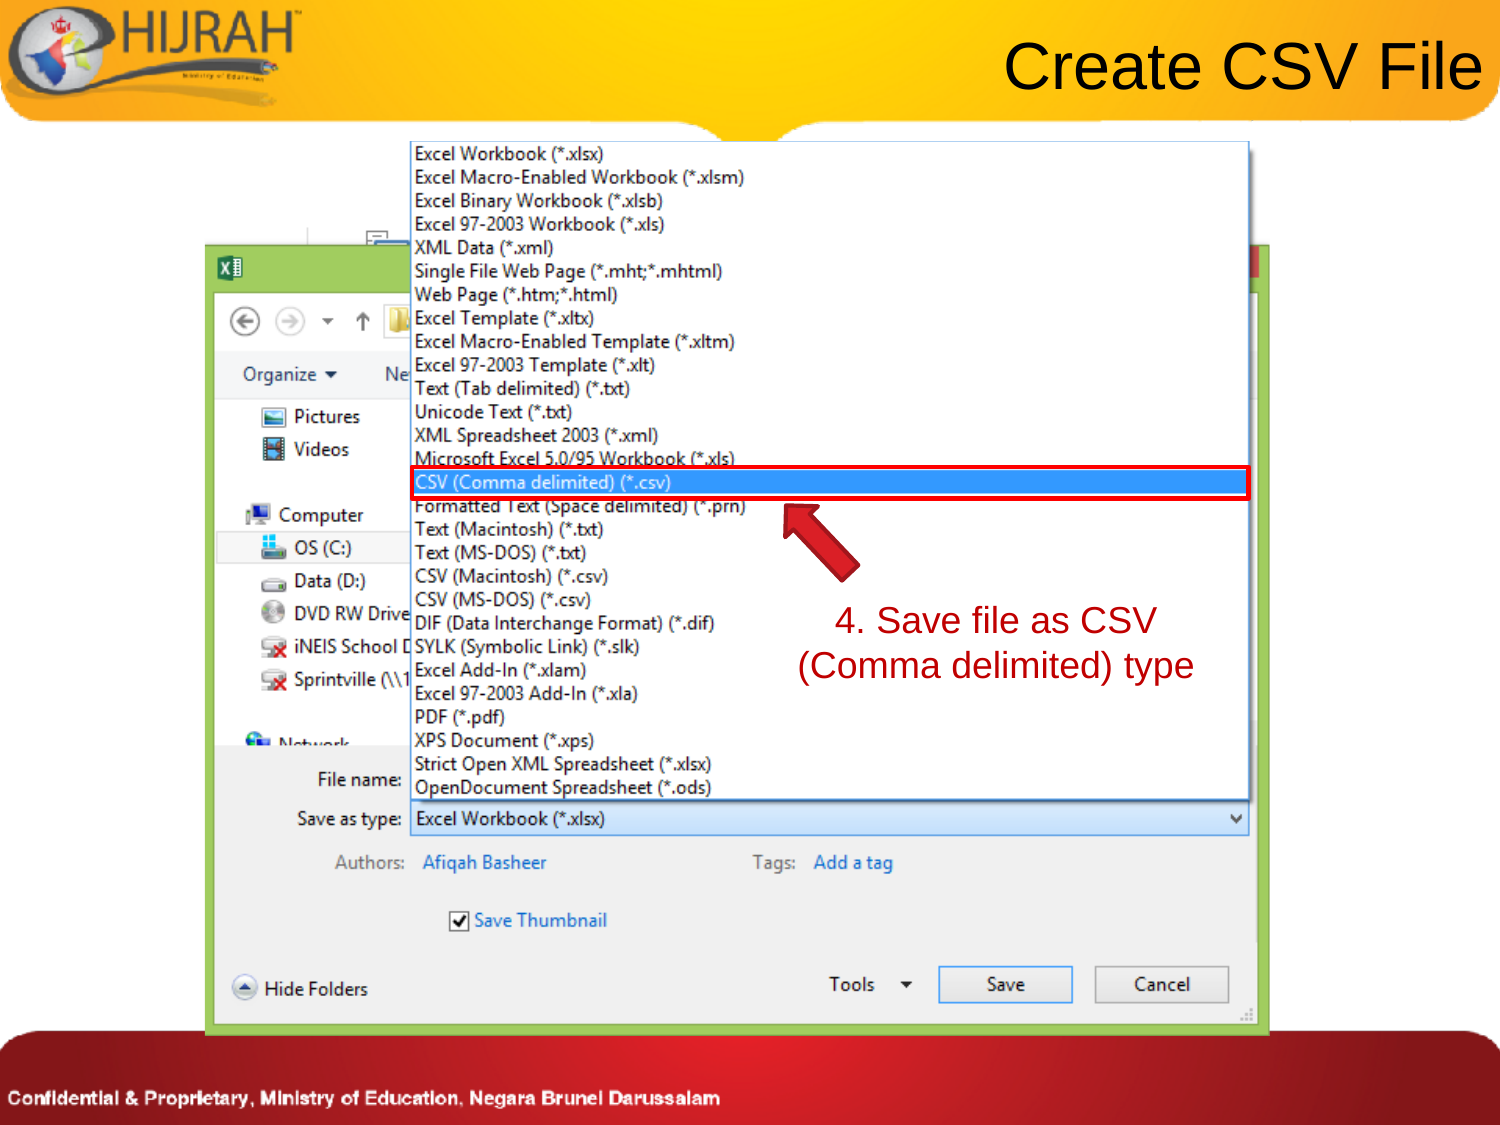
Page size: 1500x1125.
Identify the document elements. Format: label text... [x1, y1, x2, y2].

title Create CSV File [324, 0, 1500, 126]
picture [0, 0, 1500, 1125]
